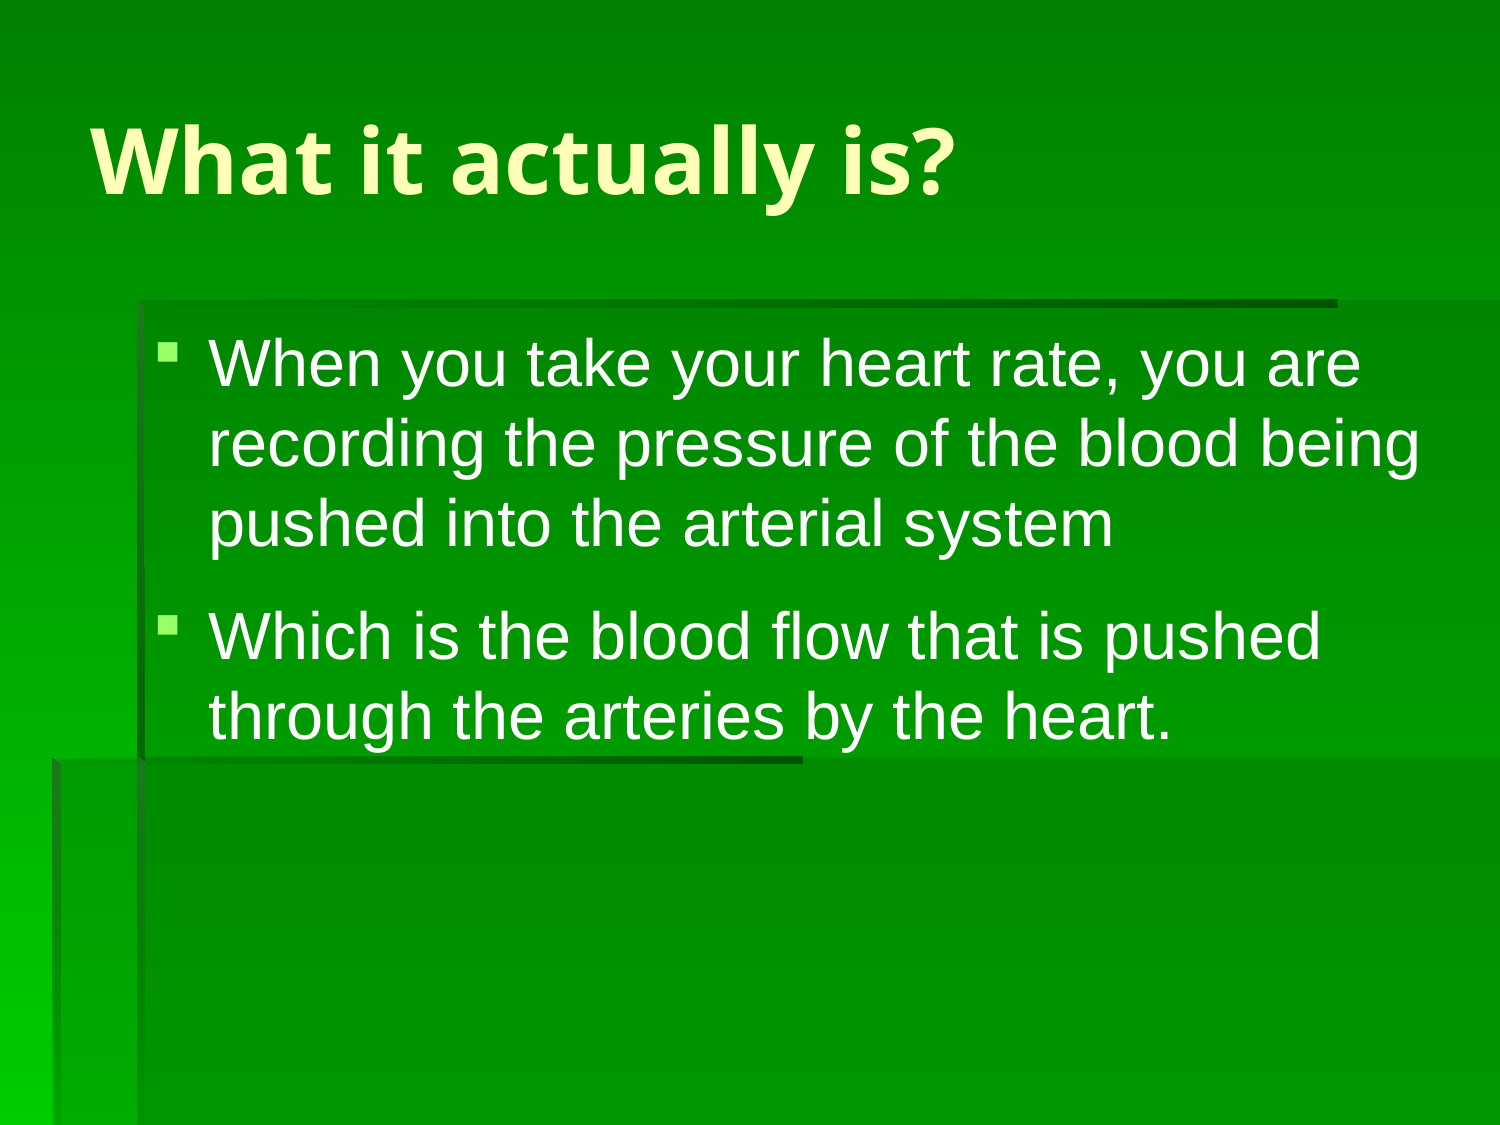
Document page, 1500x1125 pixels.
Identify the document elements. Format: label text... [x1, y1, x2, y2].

title What it actually is? [74, 39, 1451, 276]
list When you take your heart rate, you are recording the pressure of the blood being pushed into the arterial system Which is the blood flow that is pushed through the arteries by the heart. [137, 312, 1452, 1001]
